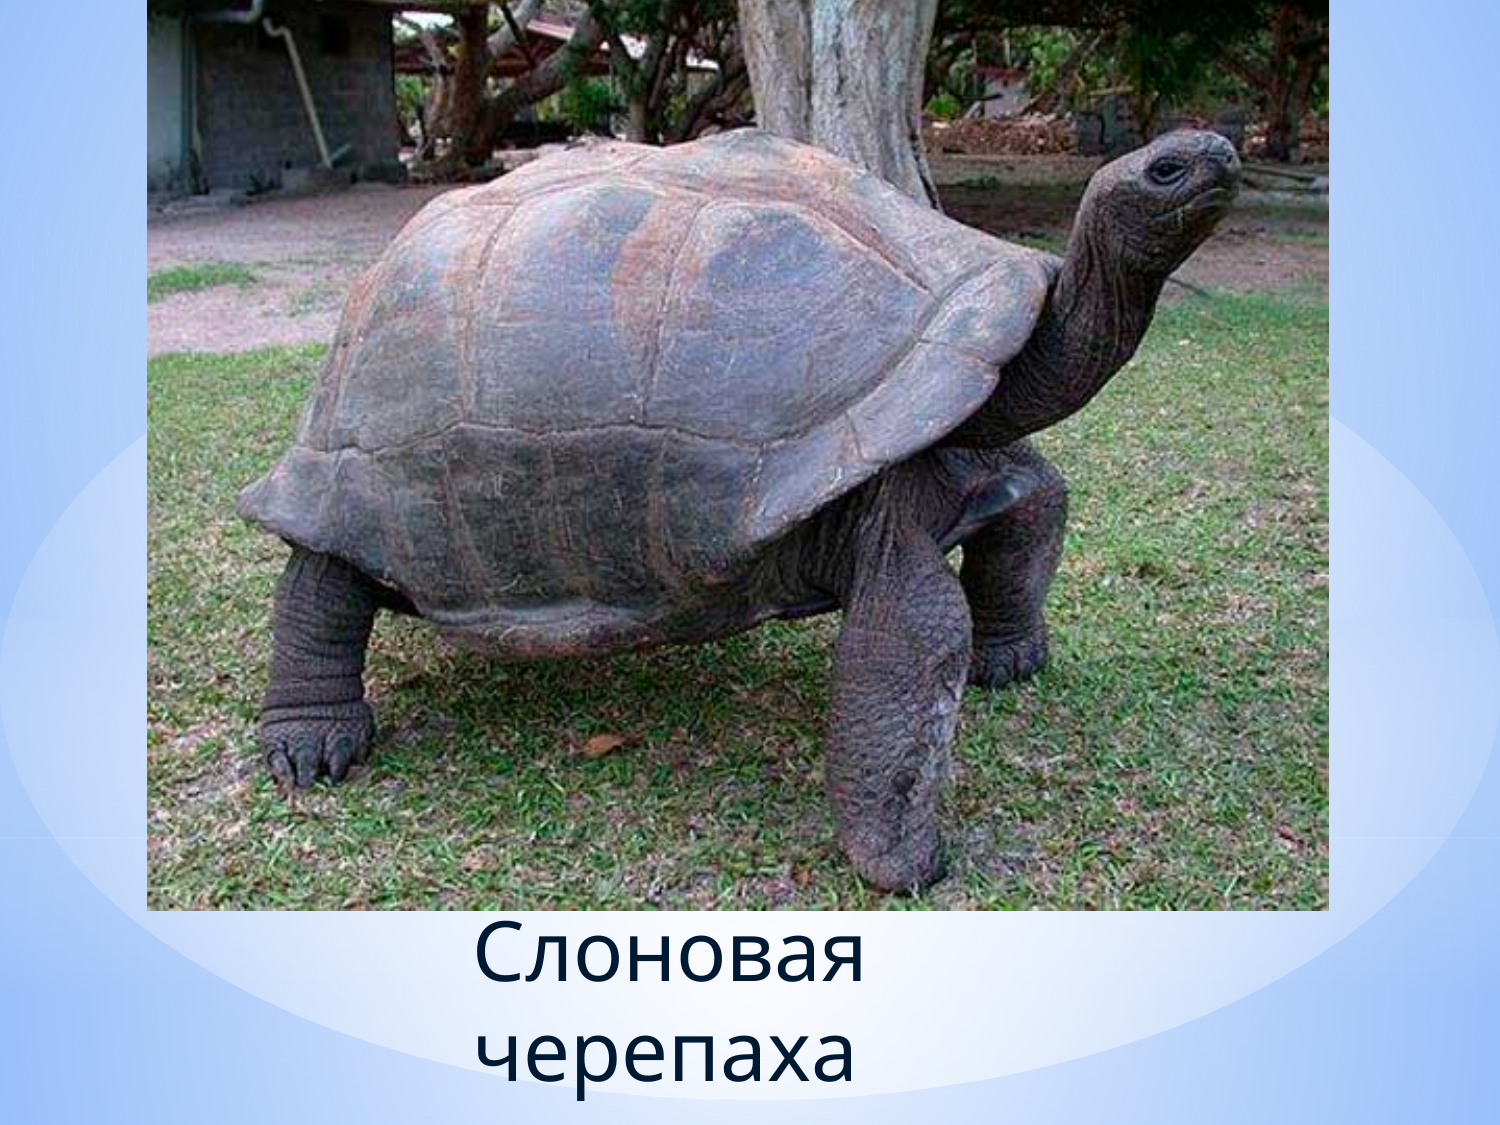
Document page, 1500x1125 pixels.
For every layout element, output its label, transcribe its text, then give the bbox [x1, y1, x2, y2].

text_box Слоновая черепаха [466, 919, 1144, 993]
picture [147, 0, 1330, 911]
